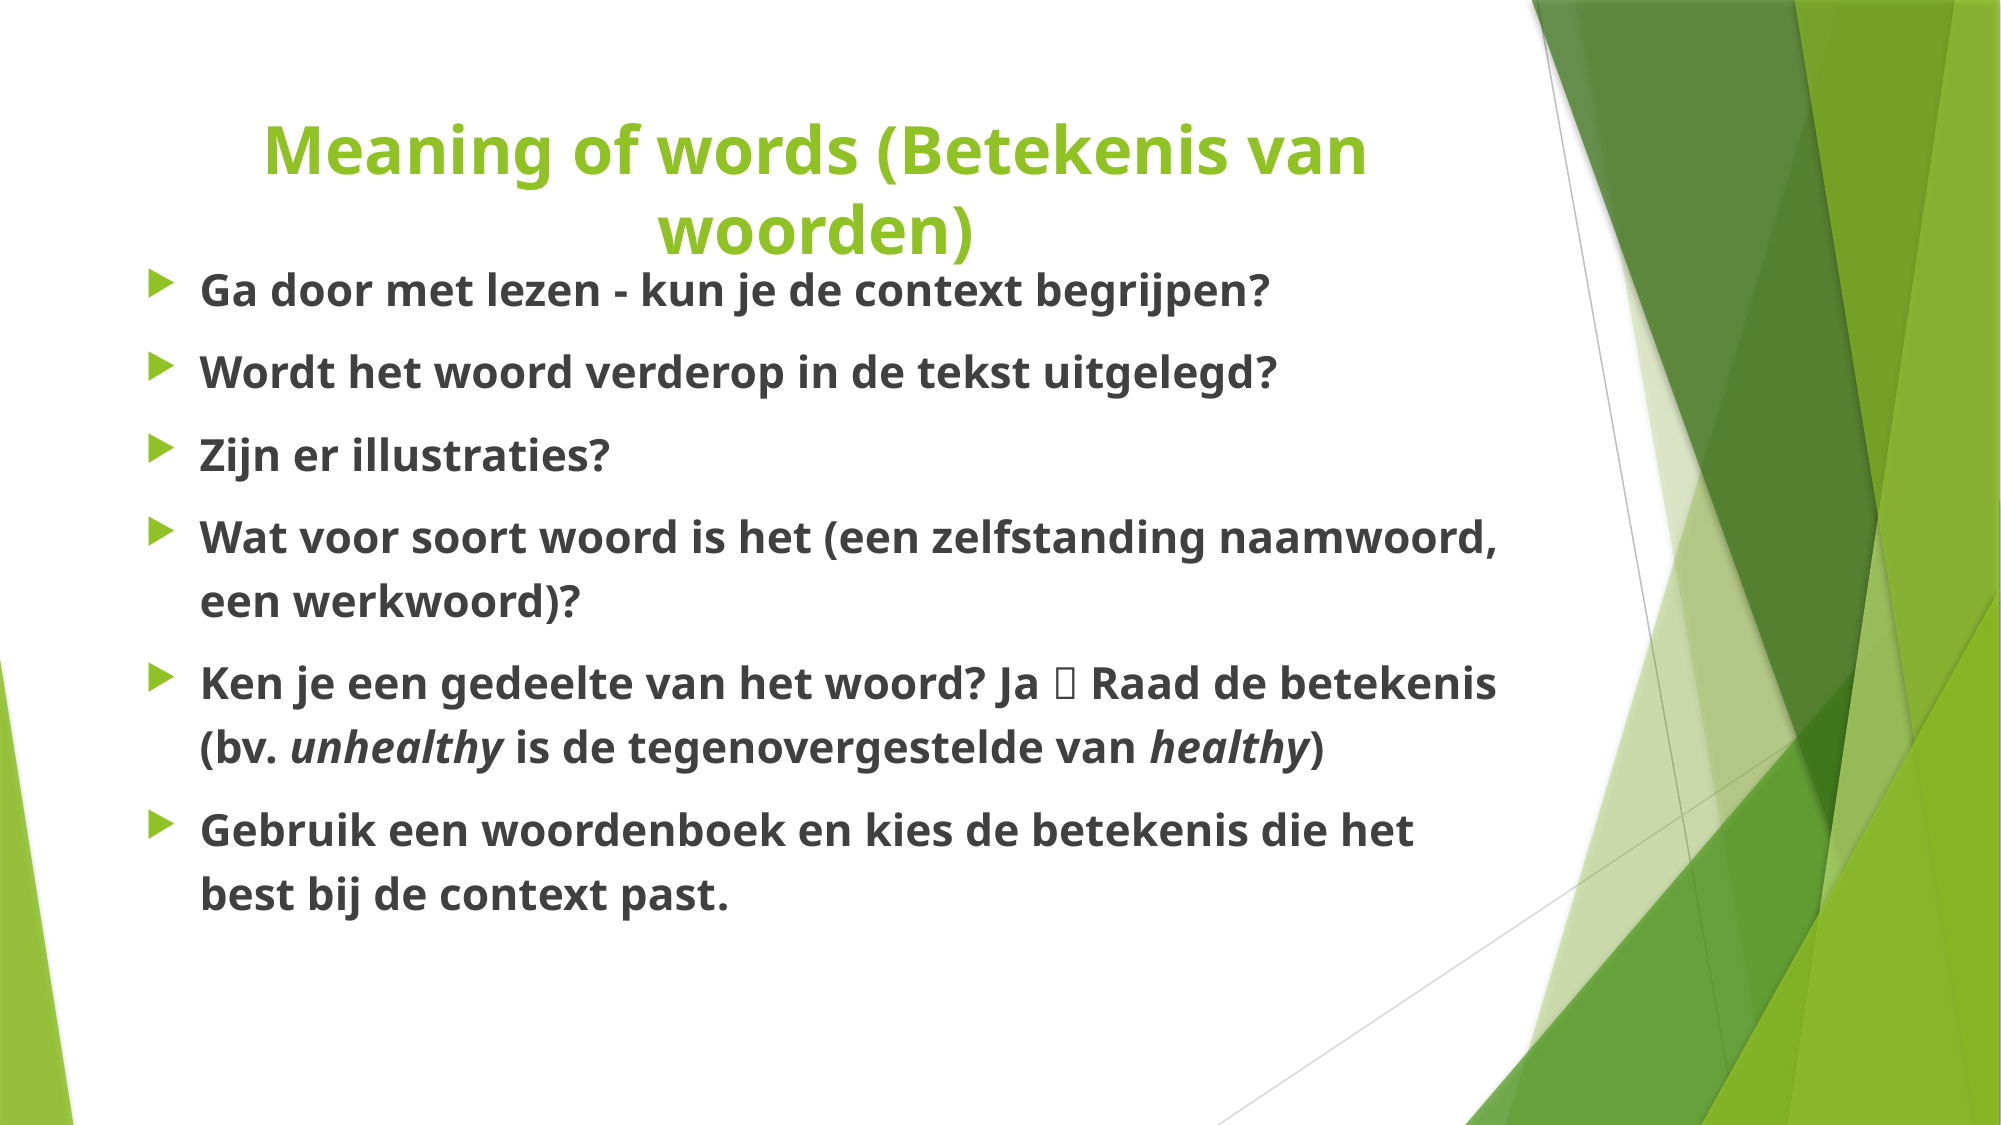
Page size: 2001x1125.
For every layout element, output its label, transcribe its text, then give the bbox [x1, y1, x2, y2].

title Meaning of words (Betekenis van woorden) [111, 99, 1522, 317]
list Ga door met lezen - kun je de context begrijpen? Wordt het woord verderop in de tekst uitgelegd? Zijn er illustraties? Wat voor soort woord is het (een zelfstanding naamwoord, een werkwoord)? Ken je een gedeelte van het woord? Ja  Raad de betekenis (bv. unhealthy is de tegenovergestelde van healthy) Gebruik een woordenboek en kies de betekenis die het best bij de context past. [130, 243, 1522, 992]
